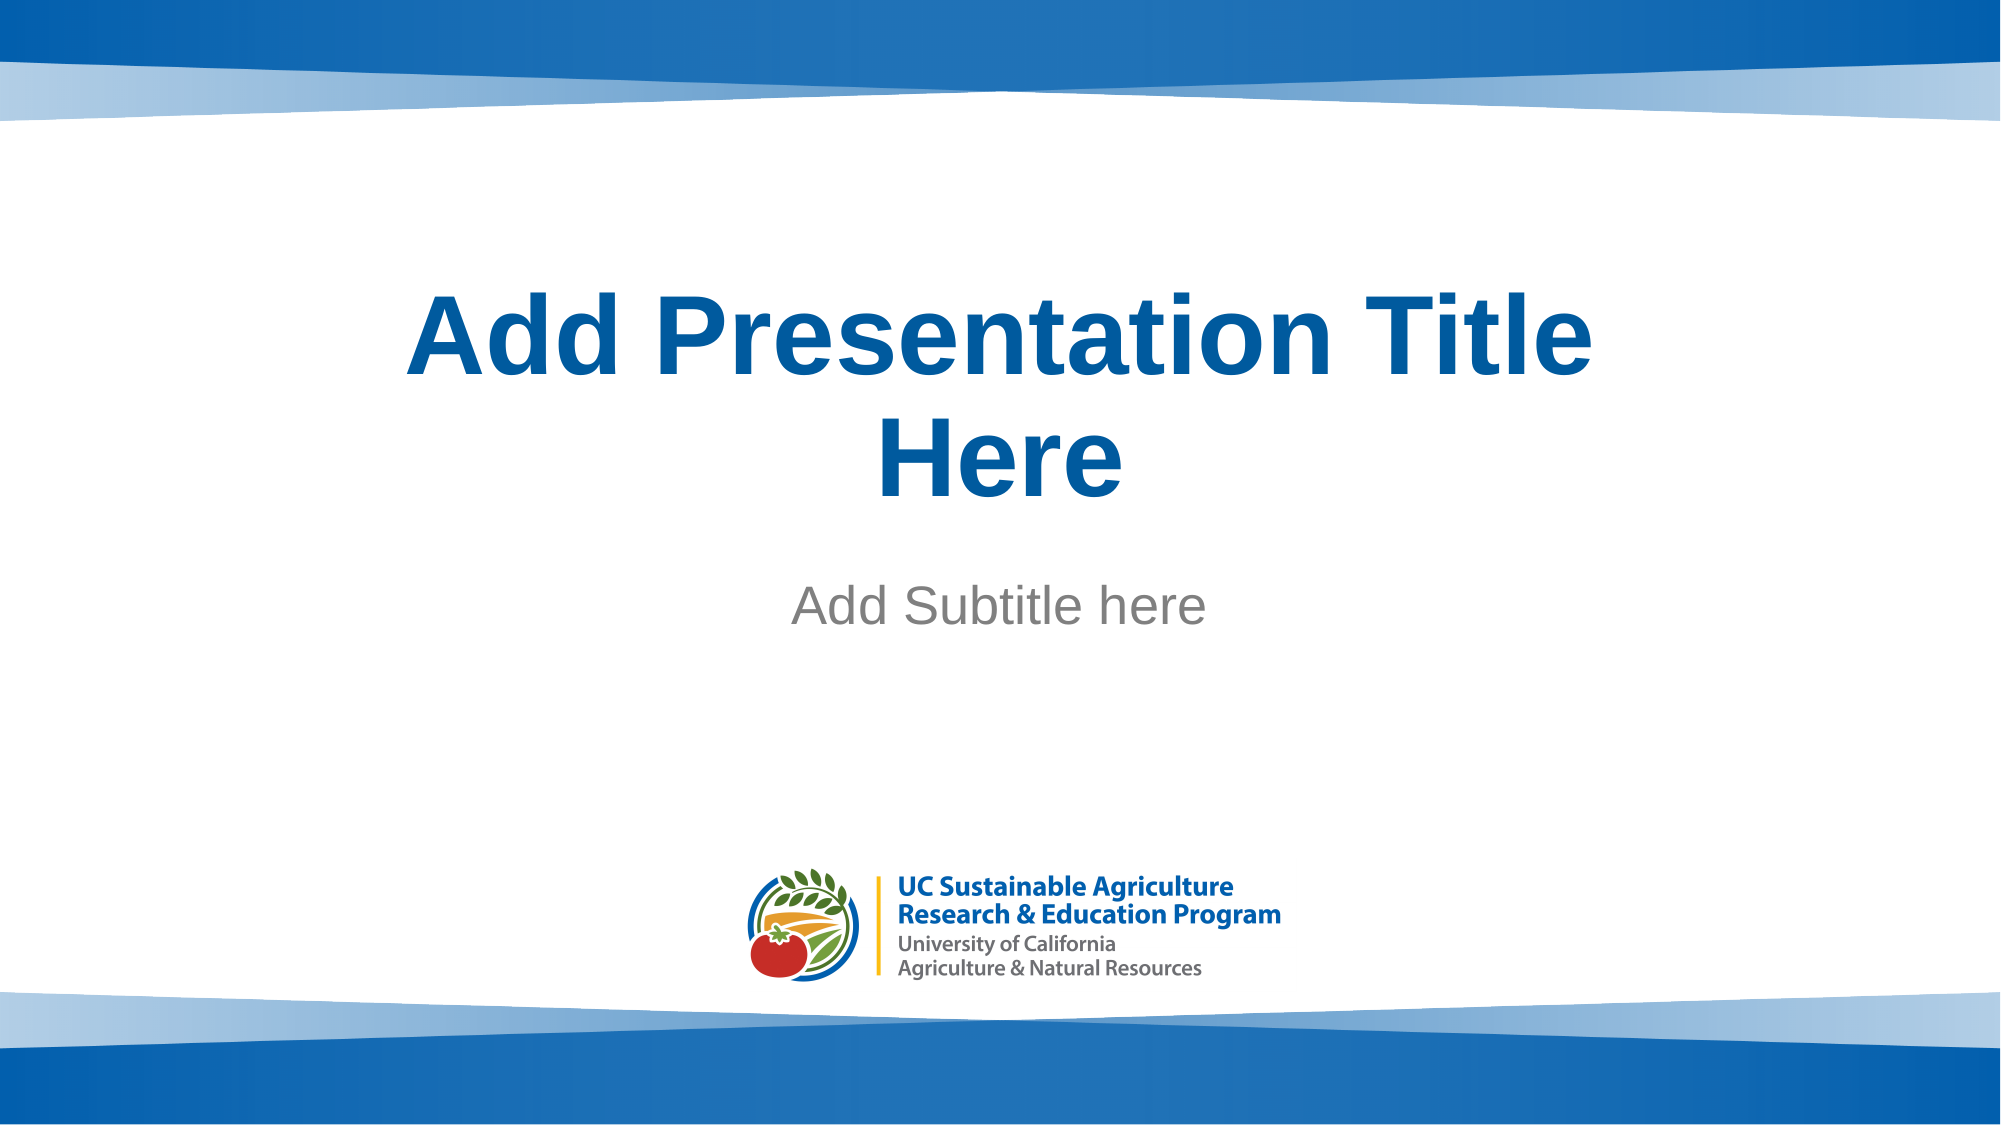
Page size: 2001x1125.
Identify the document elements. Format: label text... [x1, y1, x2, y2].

picture [0, 0, 2001, 143]
subtitle Add Subtitle here [249, 569, 1750, 842]
title Add Presentation Title Here [249, 136, 1750, 529]
picture [0, 858, 2001, 1125]
